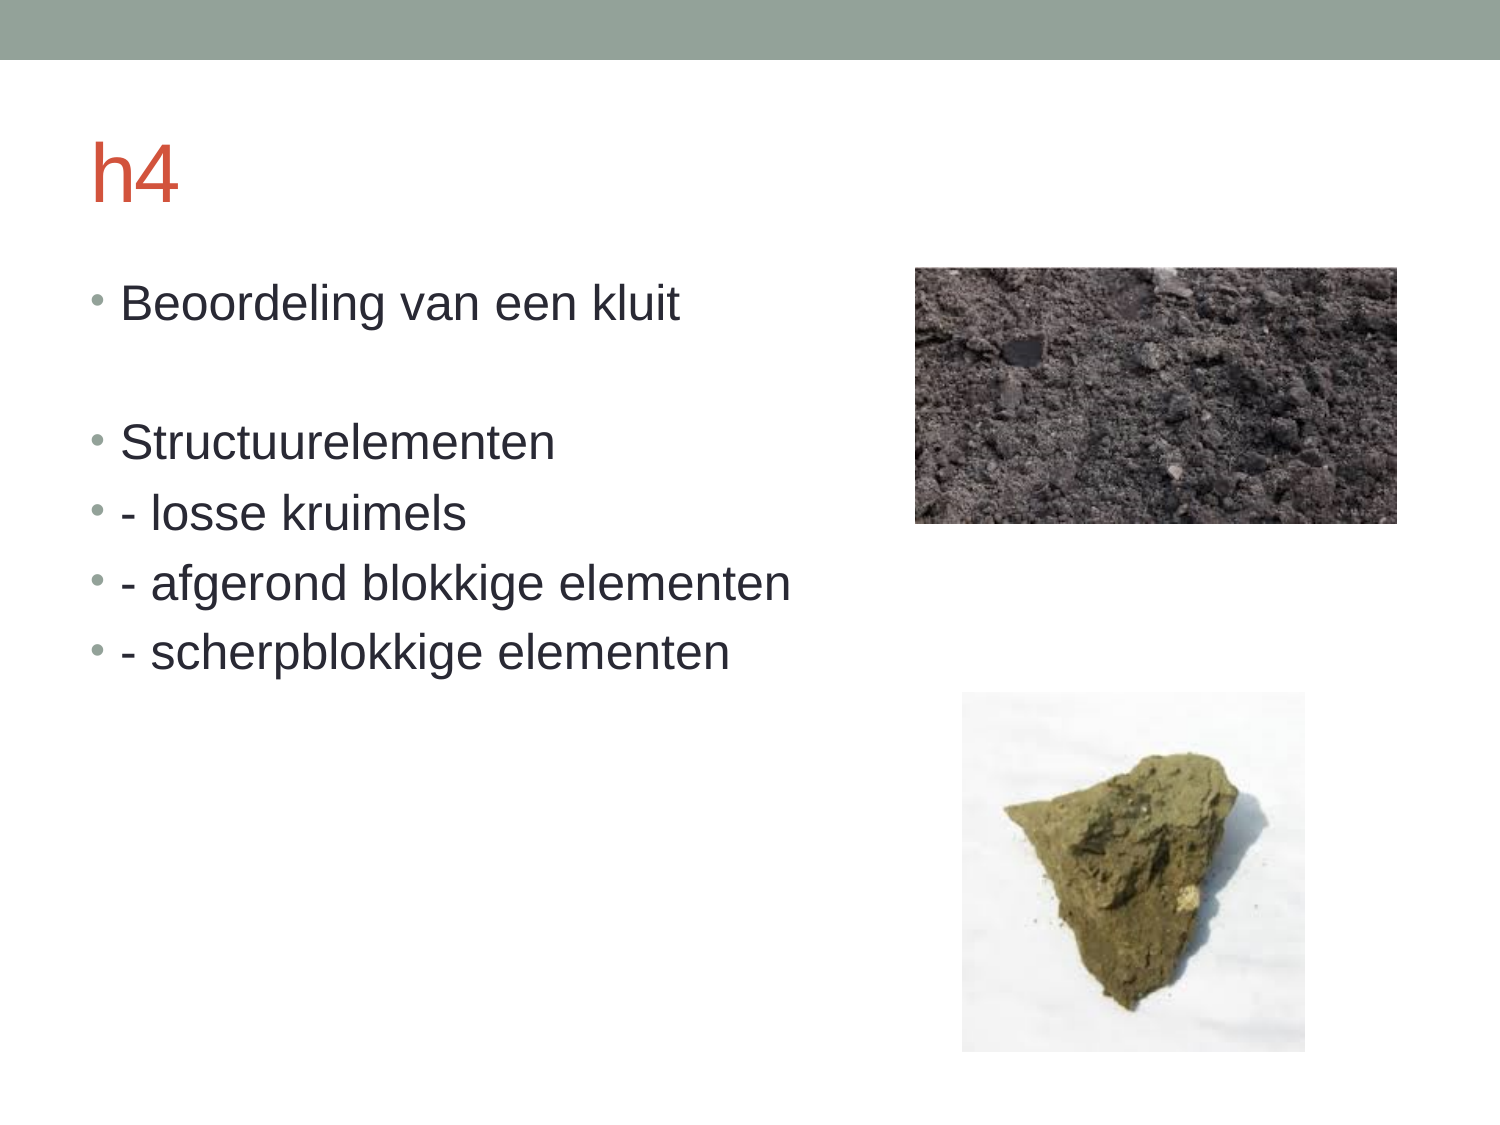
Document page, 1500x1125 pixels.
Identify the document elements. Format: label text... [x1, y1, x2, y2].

picture [915, 266, 1397, 524]
list Beoordeling van een kluit Structuurelementen - losse kruimels - afgerond blokkige elementen - scherpblokkige elementen [75, 262, 1425, 1063]
picture [962, 692, 1305, 1052]
title h4 [75, 87, 1425, 250]
